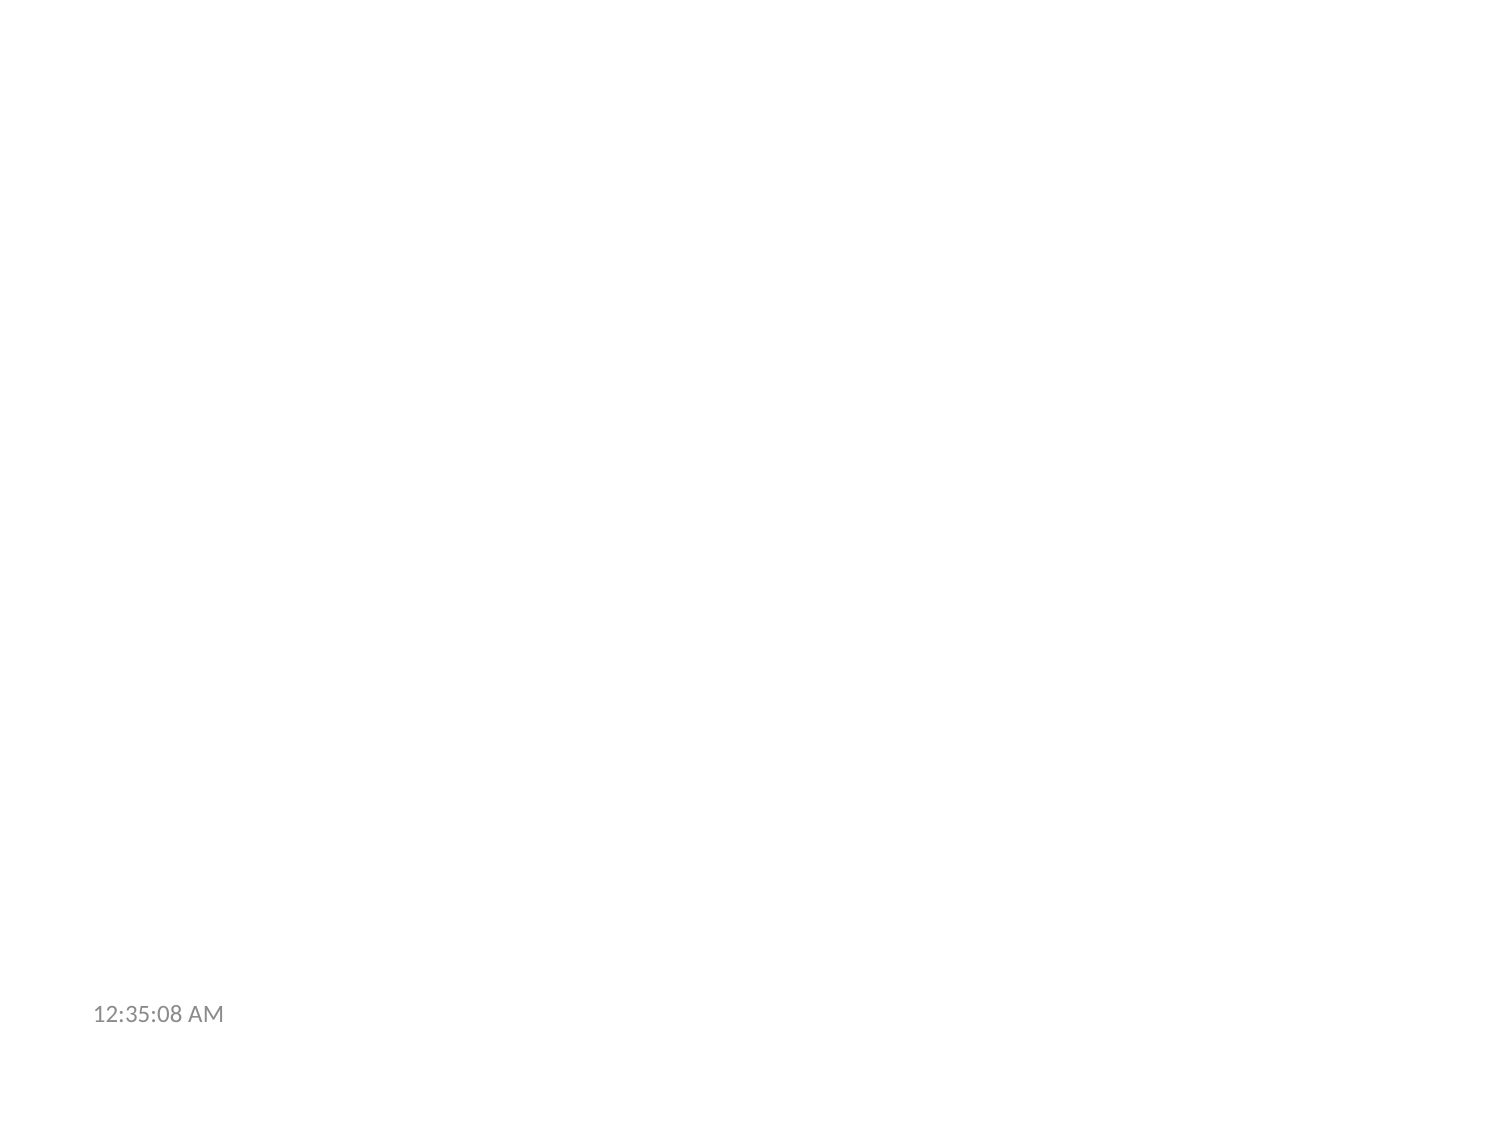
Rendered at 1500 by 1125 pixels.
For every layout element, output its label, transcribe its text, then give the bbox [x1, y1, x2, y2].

text_box 3:35:09 PM [77, 982, 428, 1043]
